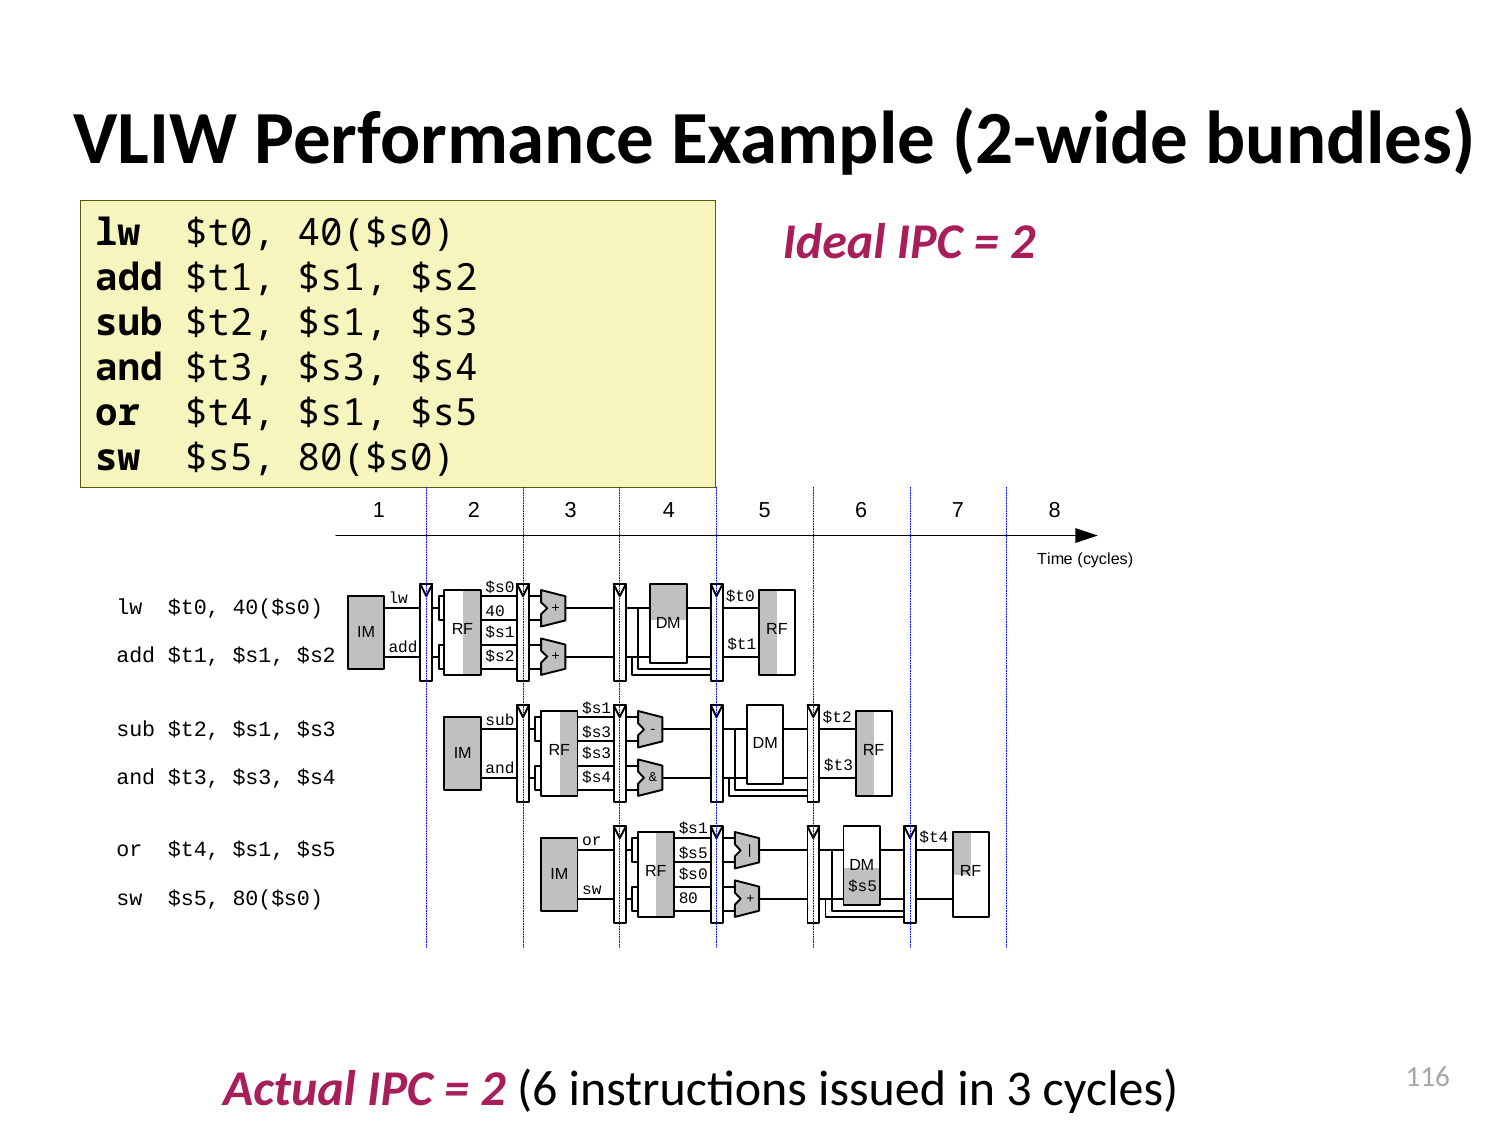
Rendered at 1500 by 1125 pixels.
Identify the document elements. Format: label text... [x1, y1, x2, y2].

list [102, 483, 1151, 951]
text_box Actual IPC = 2 (6 instructions issued in 3 cycles) [208, 1048, 1194, 1123]
list lw $t0, 40($s0) add $t1, $s1, $s2 sub $t2, $s1, $s3 and $t3, $s3, $s4 or $t4, $s1, $s5 sw $s5, 80($s0) [80, 200, 716, 488]
title VLIW Performance Example (2-wide bundles) [58, 71, 1500, 197]
list Ideal IPC = 2 [767, 200, 1403, 276]
